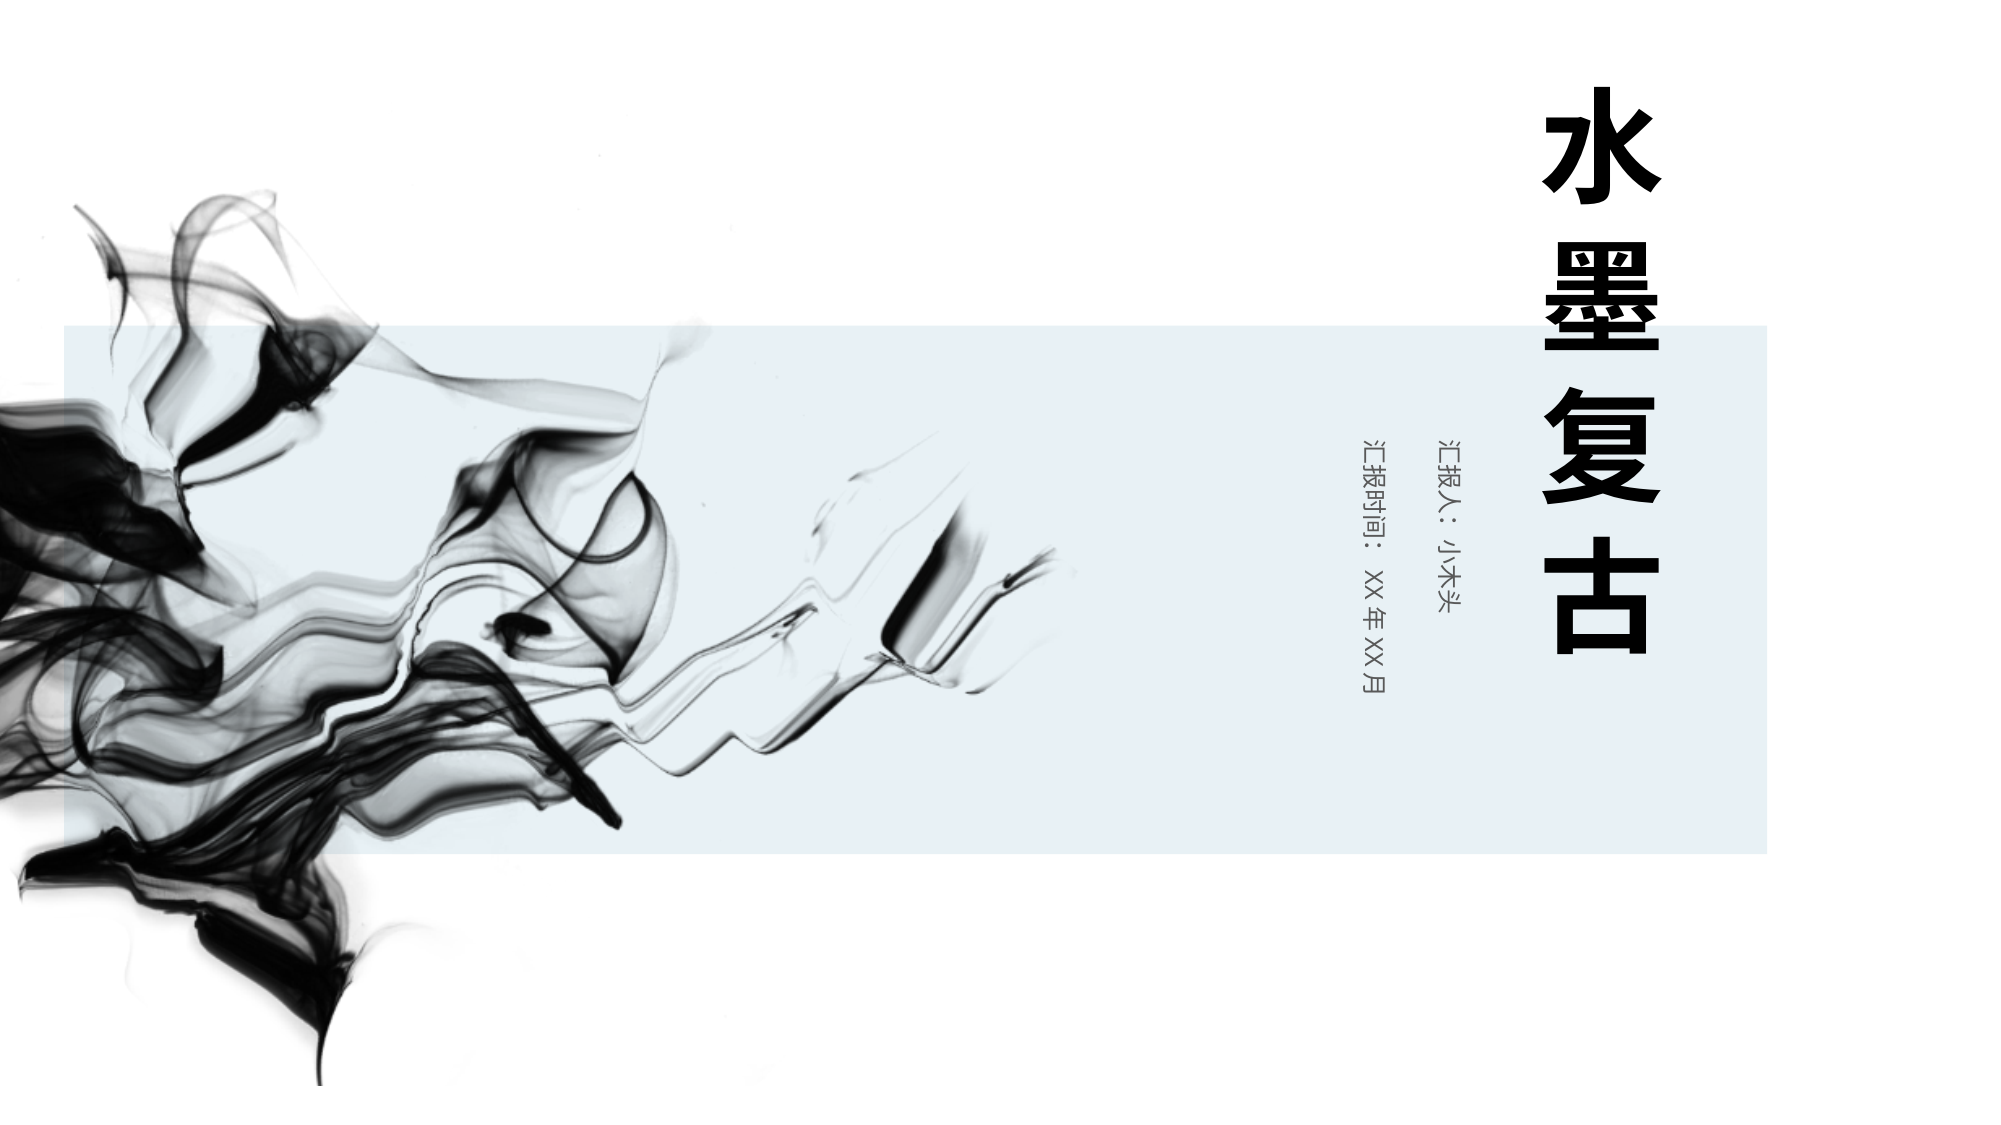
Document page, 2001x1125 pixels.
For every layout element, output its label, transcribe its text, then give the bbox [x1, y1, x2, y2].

picture [0, 41, 1097, 1125]
text_box 水墨复古 [1517, 60, 1687, 676]
text_box [1097, 325, 1768, 855]
text_box 汇报人：小木头 汇报时间：XX年XX月 [1335, 425, 1518, 817]
